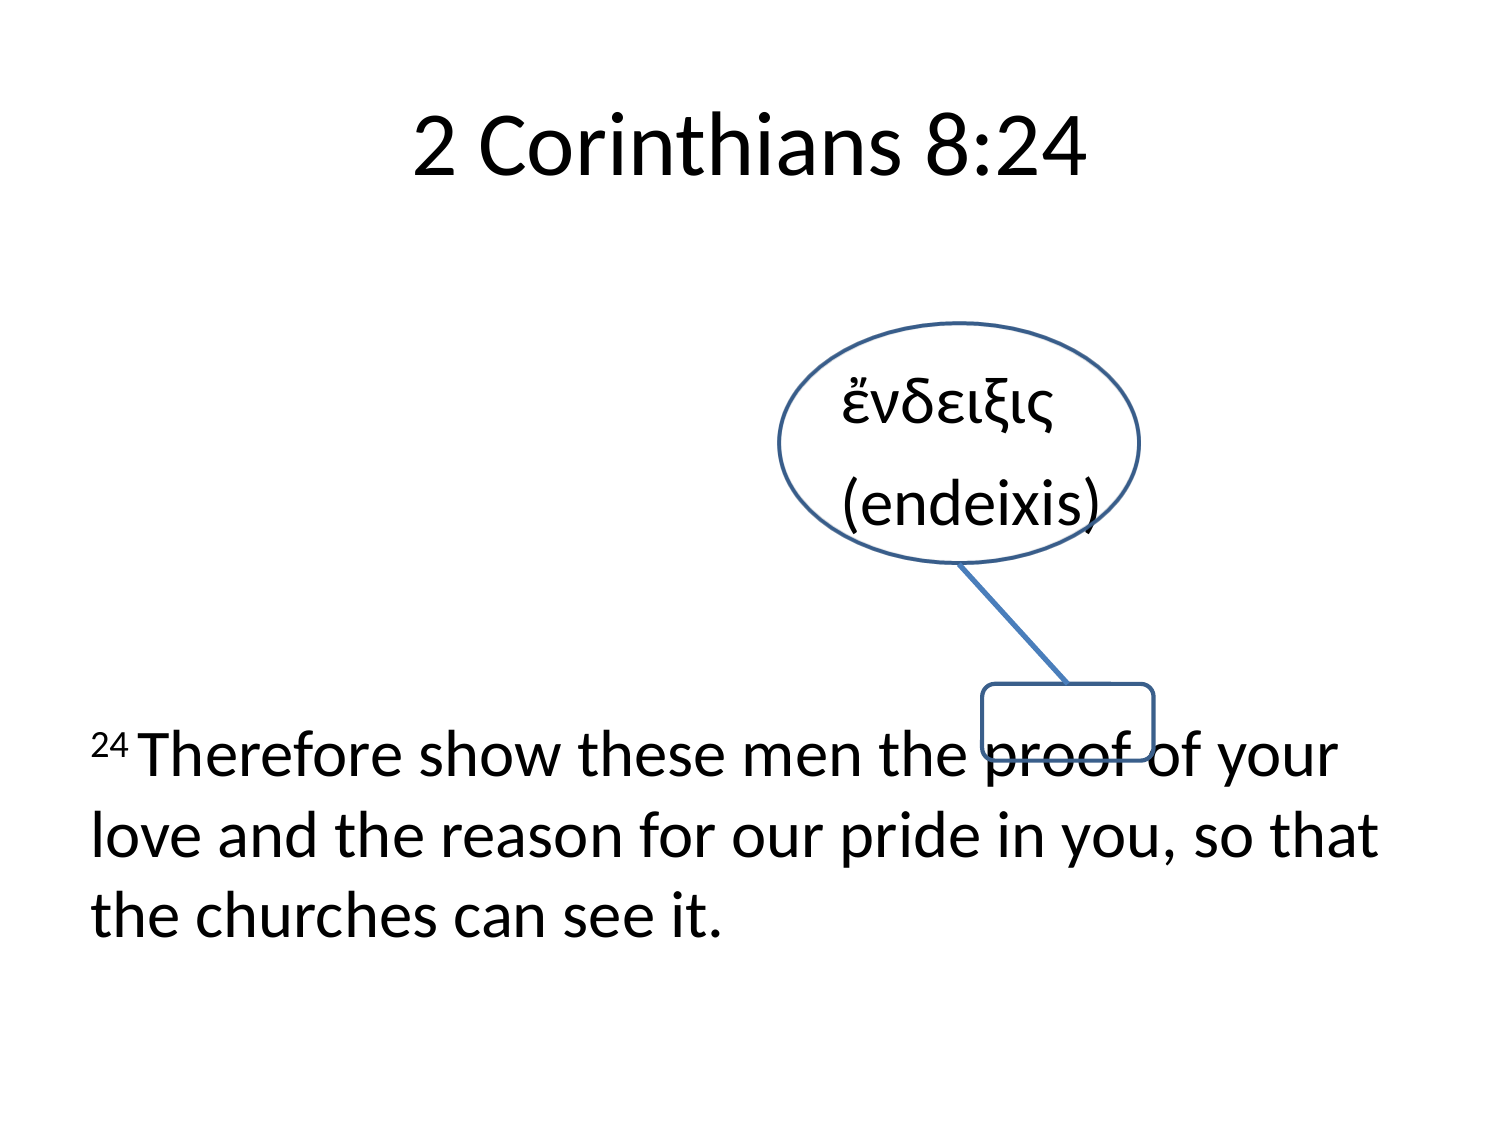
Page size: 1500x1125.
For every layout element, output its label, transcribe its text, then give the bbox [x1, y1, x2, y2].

text_box [979, 681, 1156, 763]
picture [777, 320, 1141, 565]
title 2 Corinthians 8:24 [75, 45, 1425, 233]
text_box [958, 563, 1069, 685]
list ἔνδειξις (endeixis) 24 Therefore show these men the proof of your love and the reason for our pride in you, so that the churches can see it. [75, 262, 1425, 1005]
